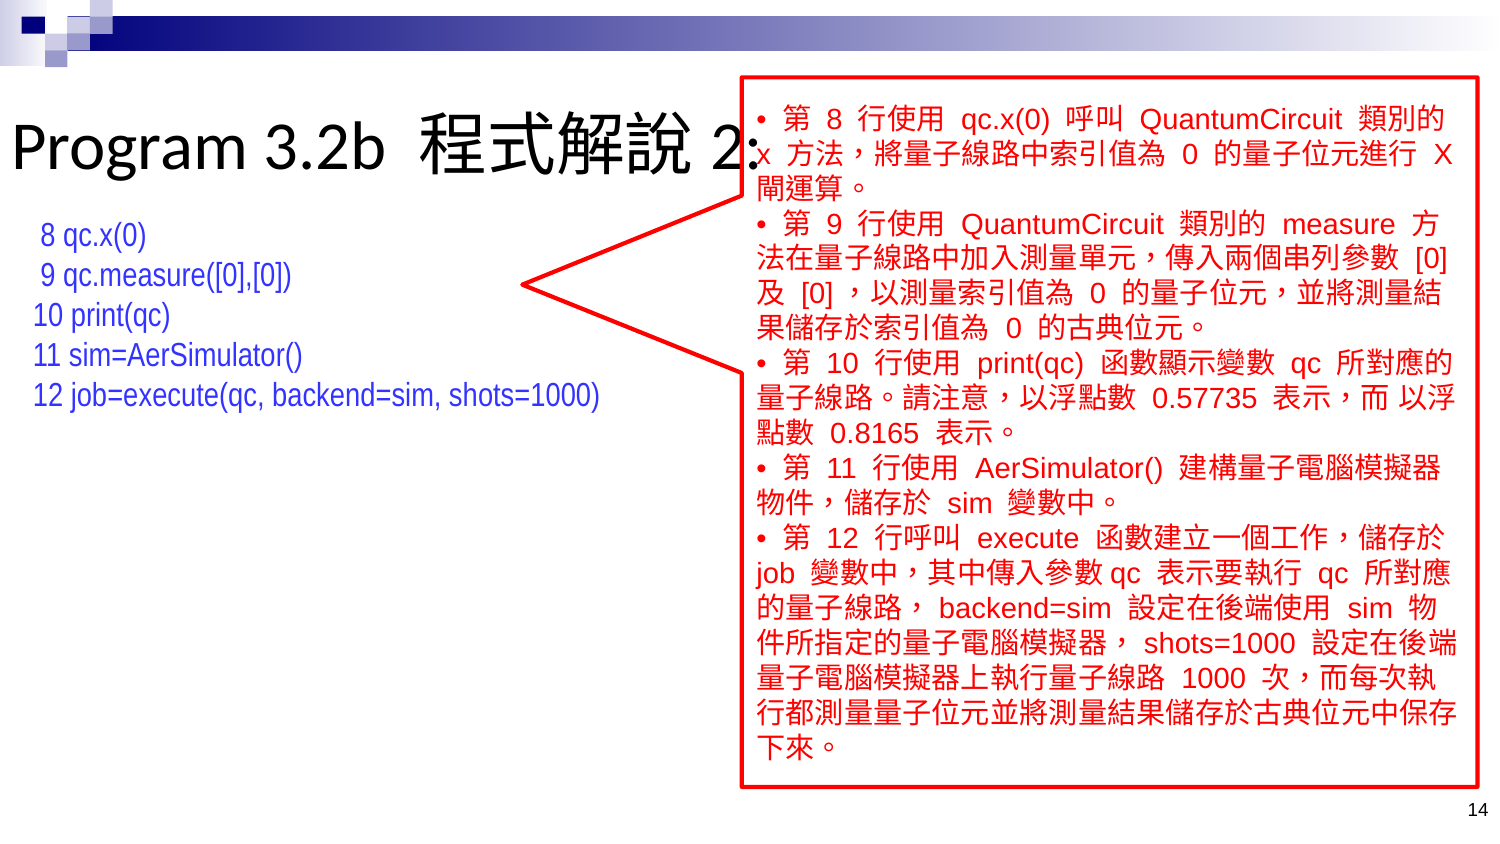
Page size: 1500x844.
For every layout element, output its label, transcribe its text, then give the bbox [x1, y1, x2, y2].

text_box 8 qc.x(0) 9 qc.measure([0],[0]) 10 print(qc) 11 sim=AerSimulator() 12 job=execute(qc, backend=sim, shots=1000) [530, 206, 851, 421]
text_box 8 qc.x(0) 9 qc.measure([0],[0]) 10 print(qc) 11 sim=AerSimulator() 12 job=execute(qc, backend=sim, shots=1000) [18, 206, 739, 421]
title Program 3.2b 程式解說2: [0, 57, 1350, 226]
slide_number 14 [1149, 796, 1500, 827]
